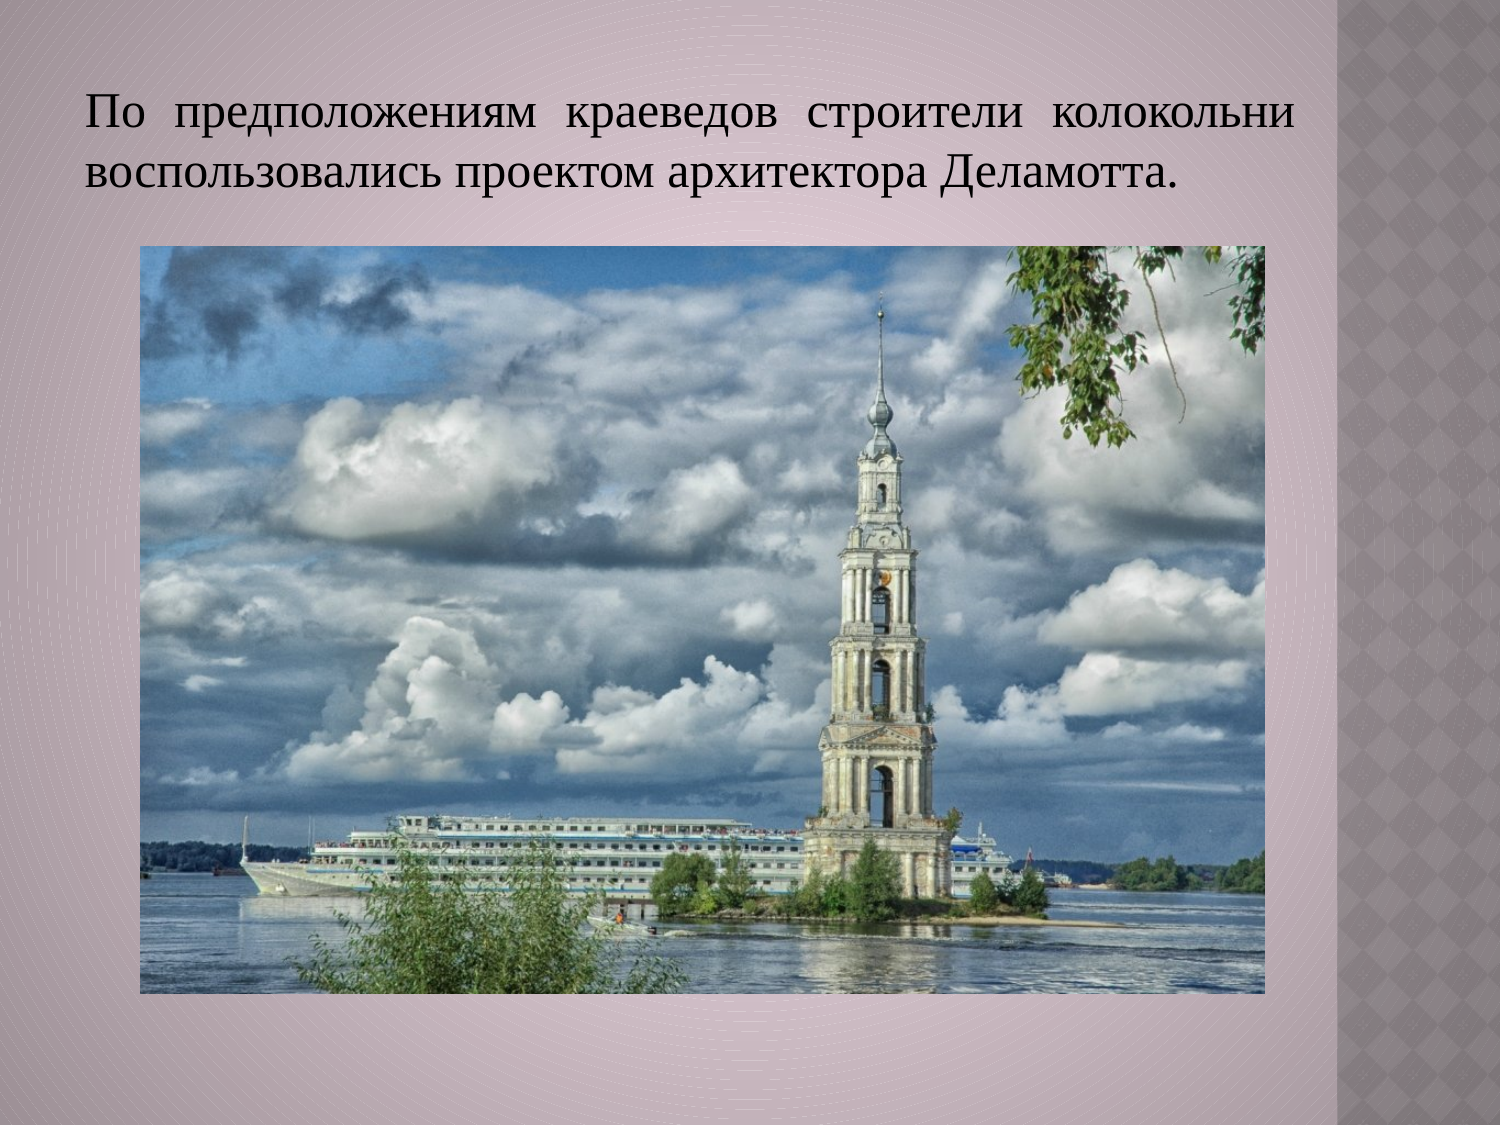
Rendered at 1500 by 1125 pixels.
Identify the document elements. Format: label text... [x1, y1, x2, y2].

list По предположениям краеведов строители колокольни воспользовались проектом архитектора Деламотта. [70, 70, 1311, 224]
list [140, 245, 1266, 995]
